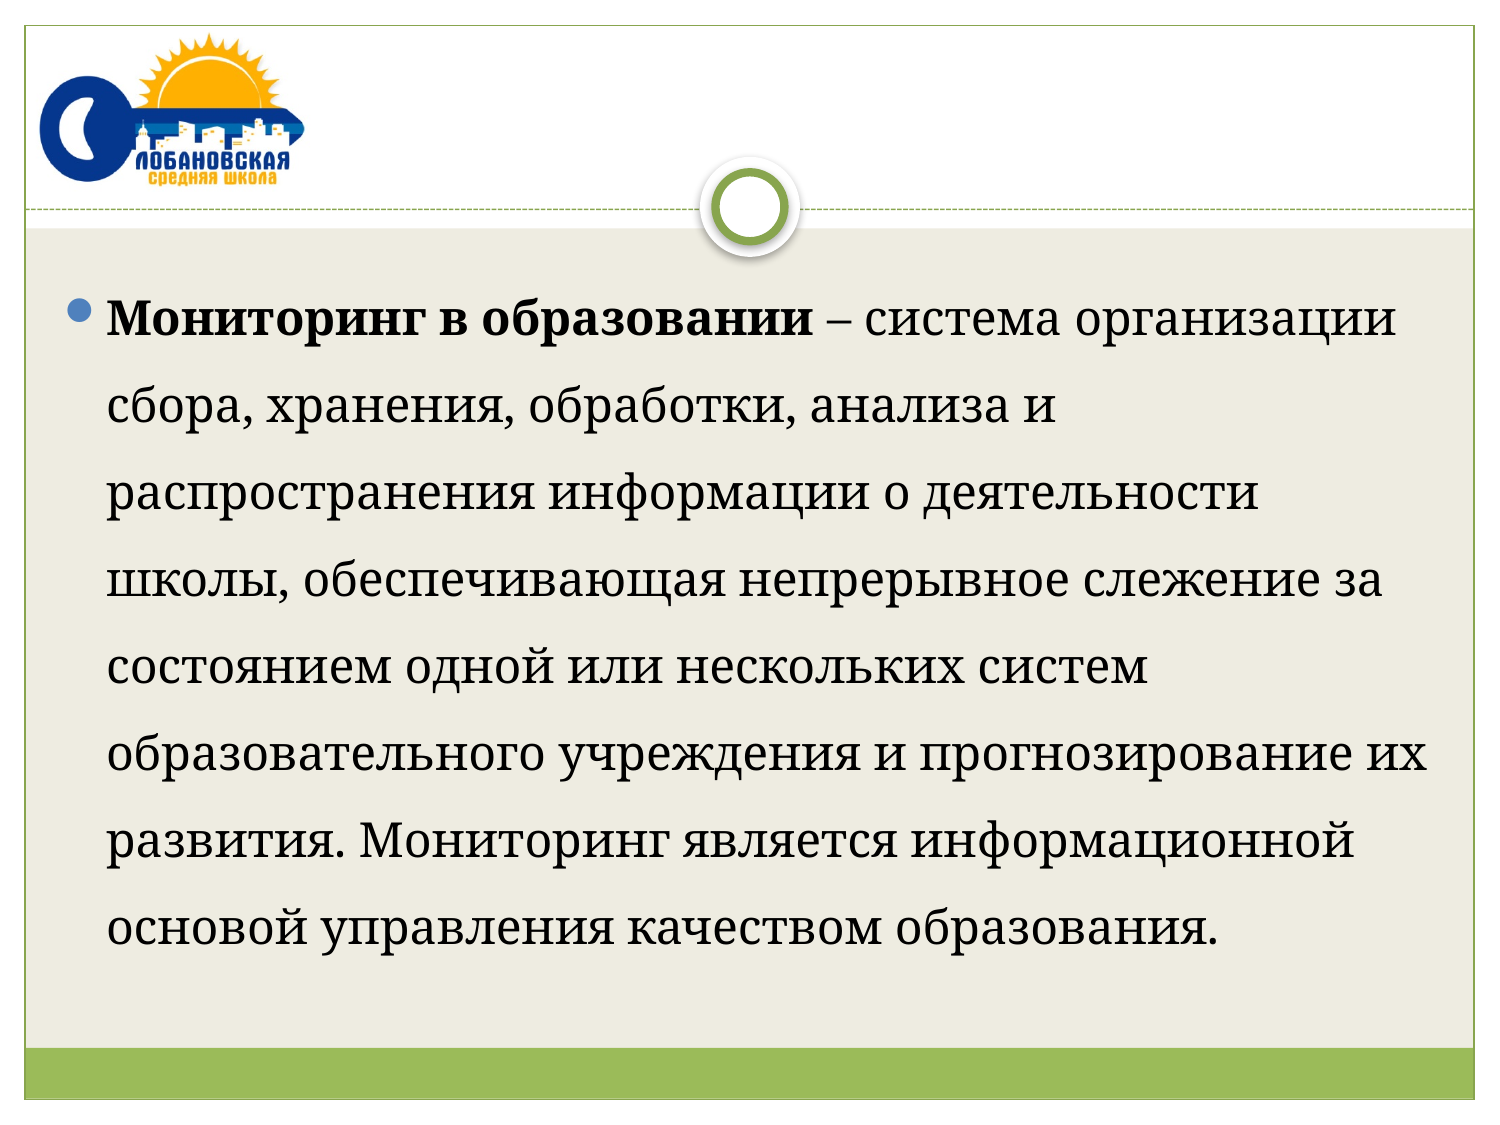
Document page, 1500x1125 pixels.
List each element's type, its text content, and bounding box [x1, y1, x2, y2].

list Мониторинг в образовании – система организации сбора, хранения, обработки, анализа и распространения информации о деятельности школы, обеспечивающая непрерывное слежение за состоянием одной или нескольких систем образовательного учреждения и прогнозирование их развития. Мониторинг является информационной основой управления качеством образования. [49, 250, 1445, 1001]
picture [29, 30, 314, 196]
